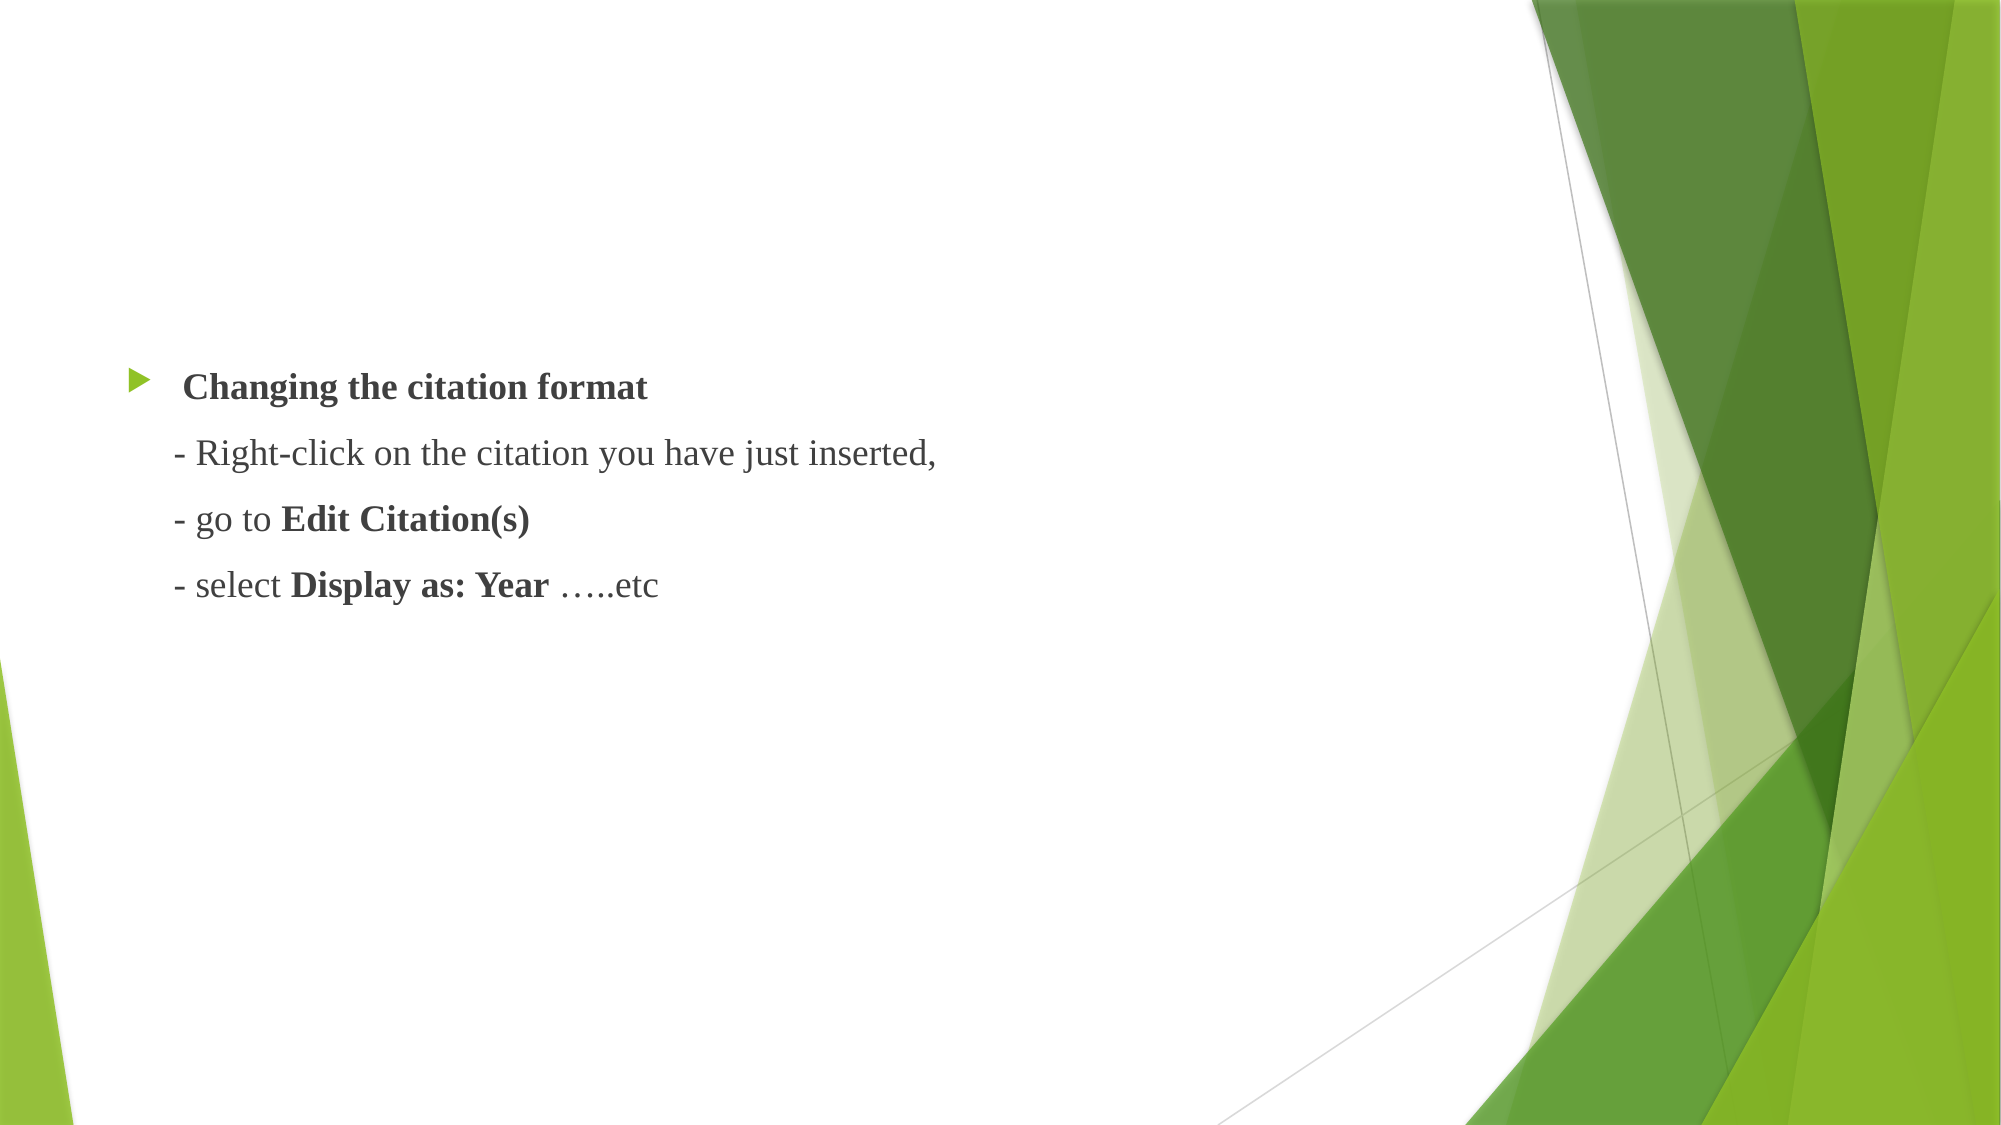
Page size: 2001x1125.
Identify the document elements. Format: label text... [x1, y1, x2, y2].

list Changing the citation format - Right-click on the citation you have just inserted, - go to Edit Citation(s) - select Display as: Year …..etc [111, 354, 1522, 992]
